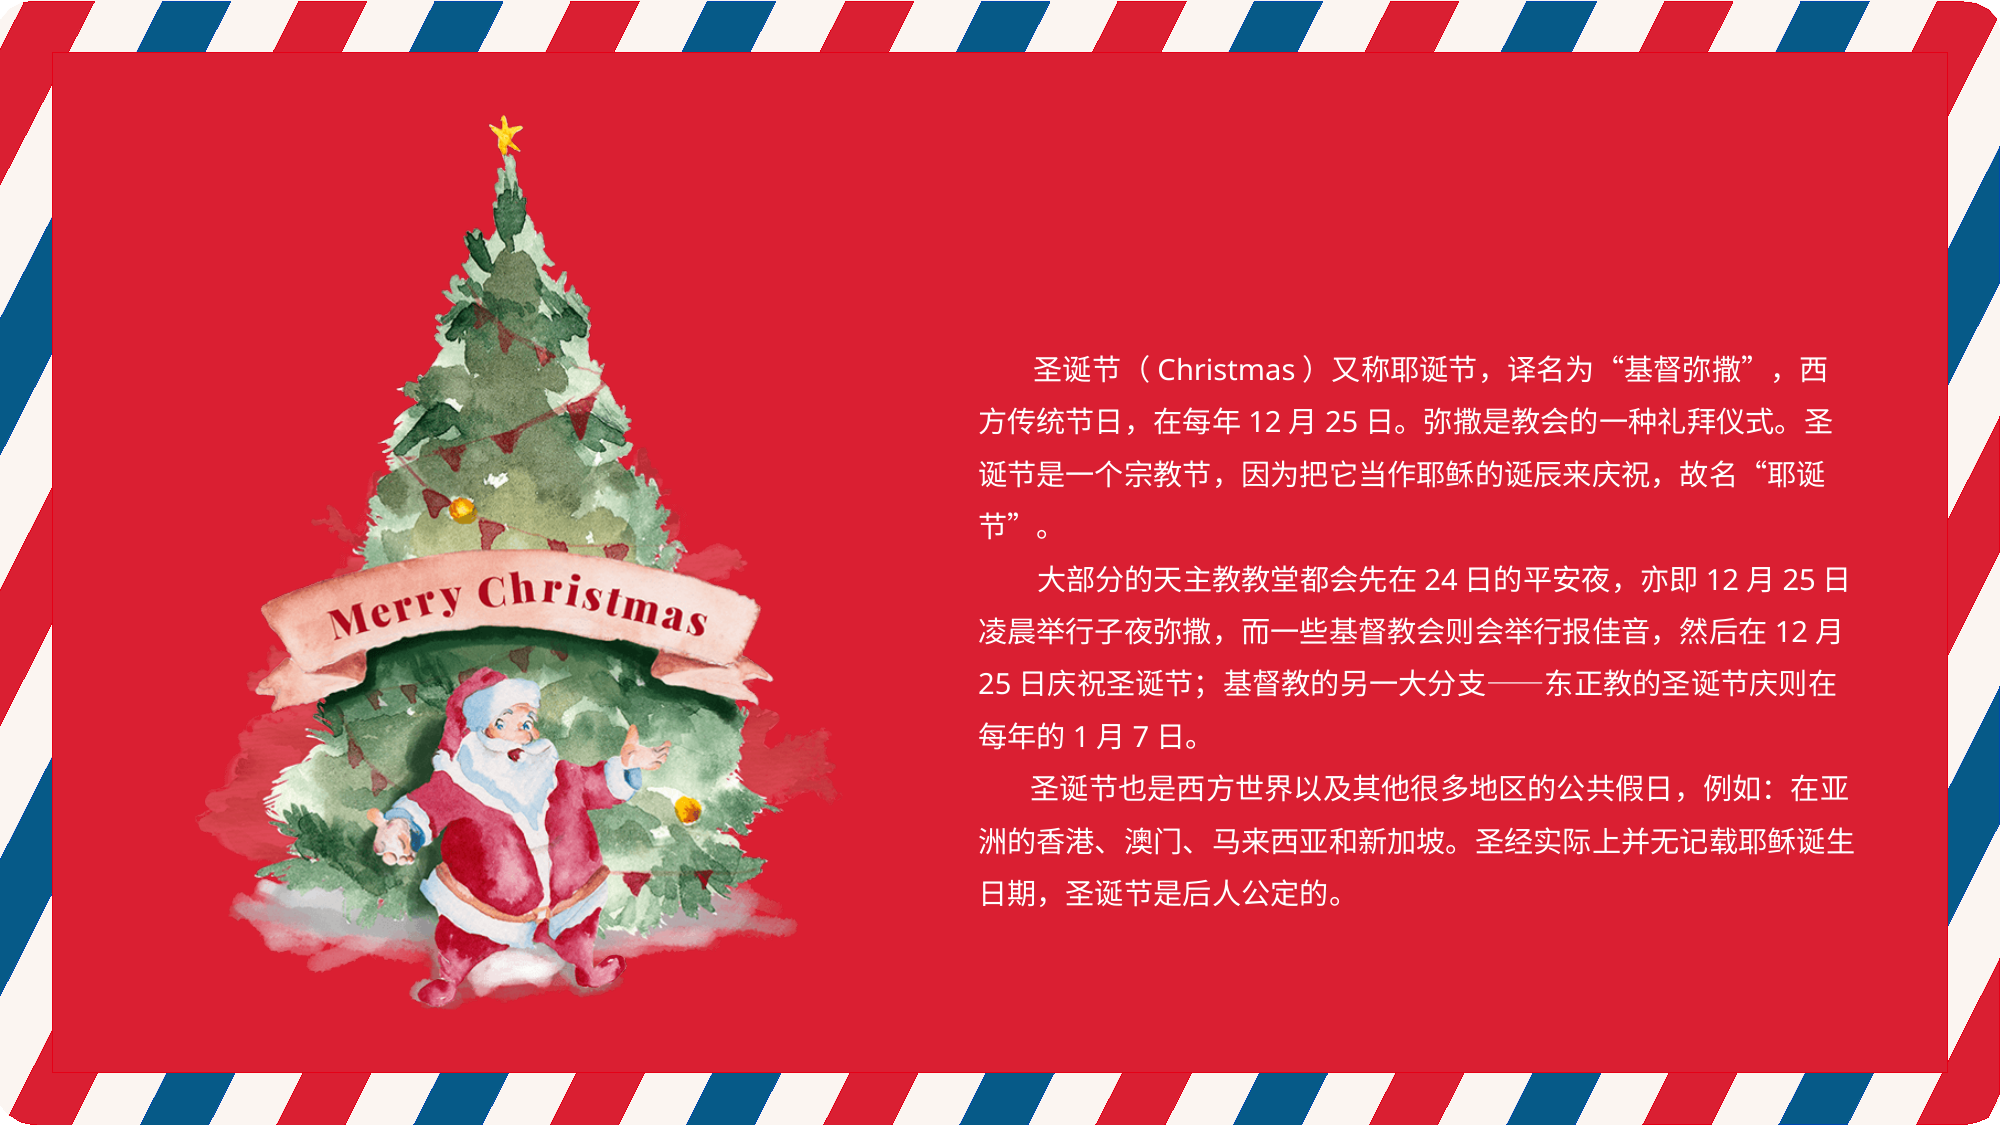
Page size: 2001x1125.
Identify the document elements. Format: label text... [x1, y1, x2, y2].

text_box 圣诞节（Christmas）又称耶诞节，译名为“基督弥撒”，西方传统节日，在每年12月25日。弥撒是教会的一种礼拜仪式。圣诞节是一个宗教节，因为把它当作耶稣的诞辰来庆祝，故名“耶诞节”。 大部分的天主教教堂都会先在24日的平安夜，亦即12月25日凌晨举行子夜弥撒，而一些基督教会则会举行报佳音，然后在12月25日庆祝圣诞节；基督教的另一大分支——东正教的圣诞节庆则在每年的1月7日。 圣诞节也是西方世界以及其他很多地区的公共假日，例如：在亚洲的香港、澳门、马来西亚和新加坡。圣经实际上并无记载耶稣诞生日期，圣诞节是后人公定的。 [963, 326, 1873, 918]
picture [194, 115, 844, 1010]
